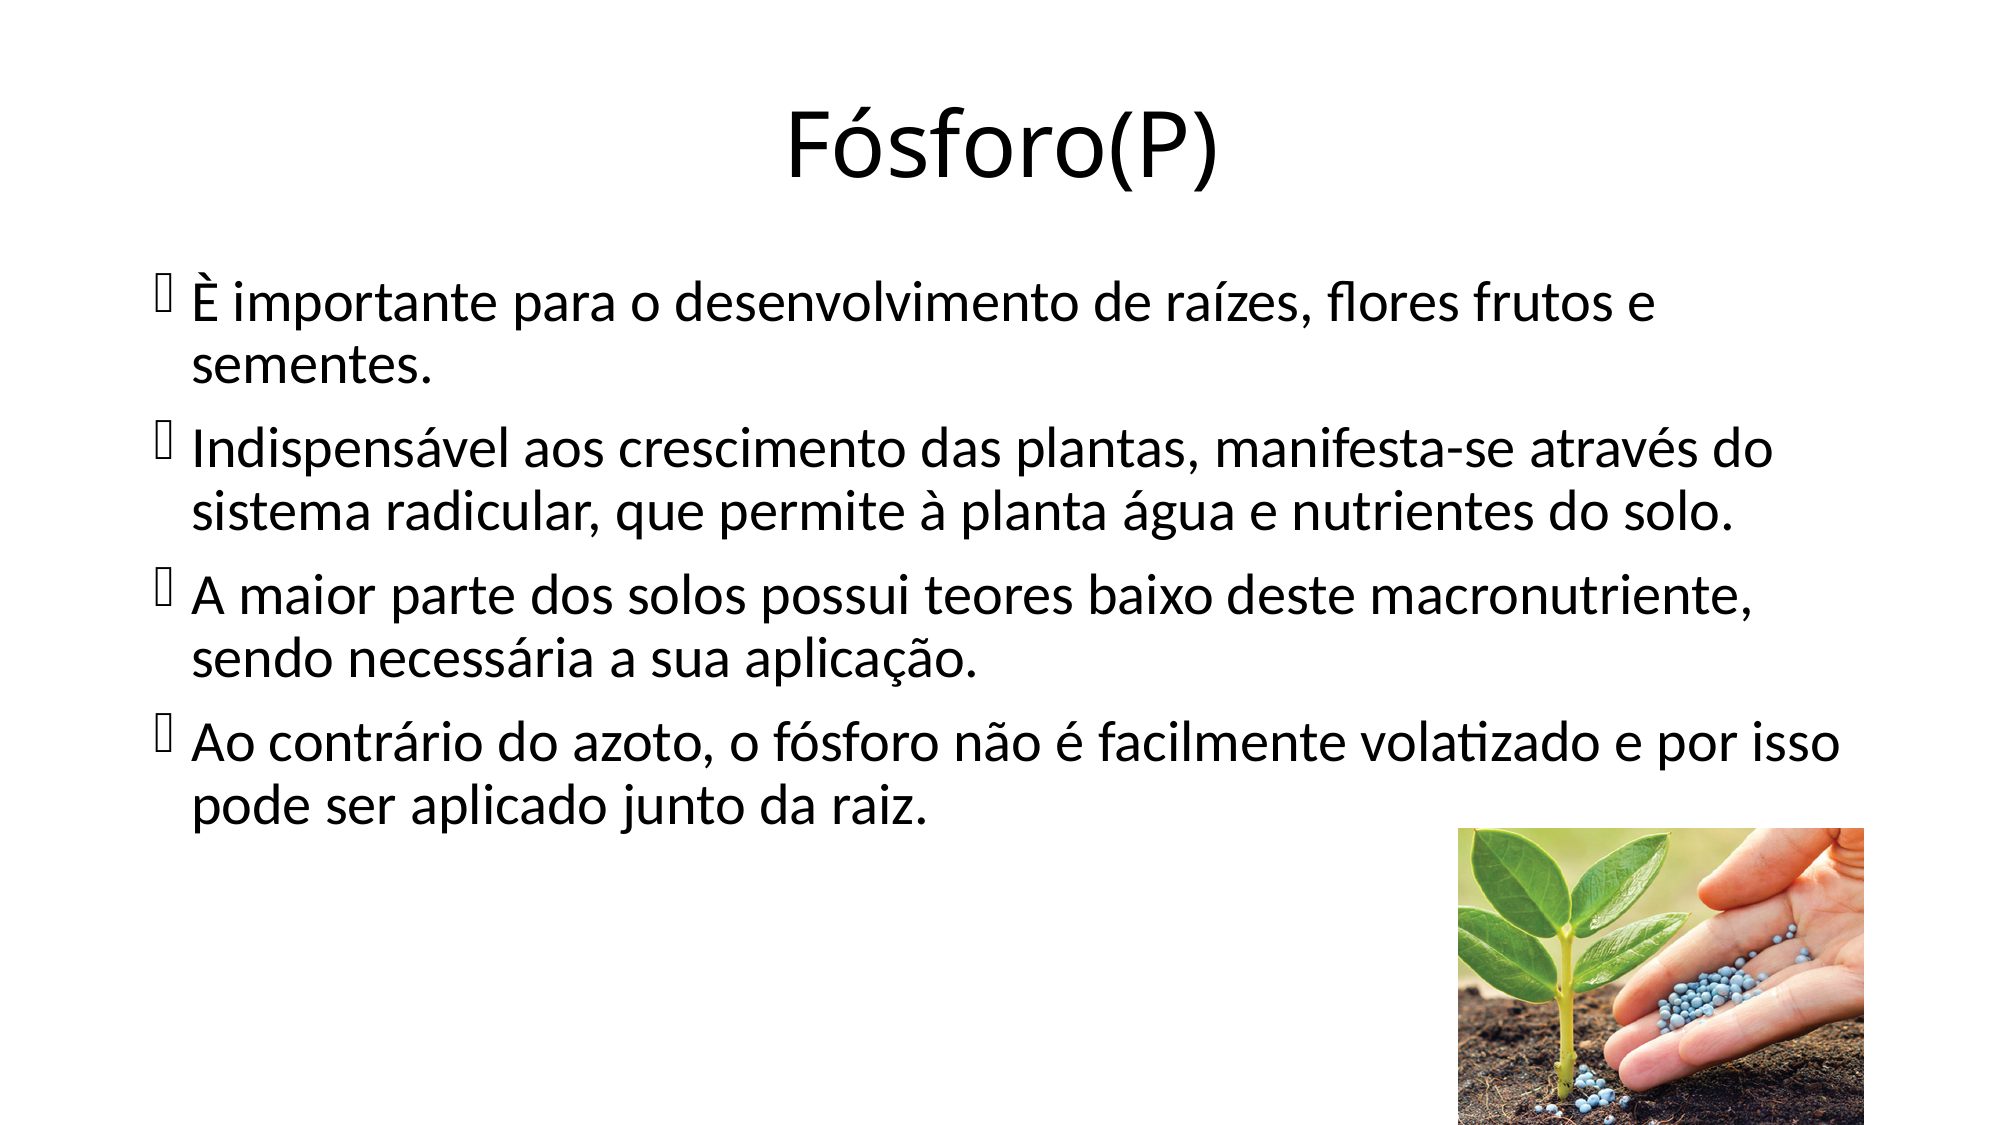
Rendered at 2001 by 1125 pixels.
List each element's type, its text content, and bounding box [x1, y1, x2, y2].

picture [1458, 828, 1864, 1125]
list È importante para o desenvolvimento de raízes, flores frutos e sementes. Indispensável aos crescimento das plantas, manifesta-se através do sistema radicular, que permite à planta água e nutrientes do solo. A maior parte dos solos possui teores baixo deste macronutriente, sendo necessária a sua aplicação. Ao contrário do azoto, o fósforo não é facilmente volatizado e por isso pode ser aplicado junto da raiz. [138, 263, 1864, 977]
title Fósforo(P) [138, 39, 1864, 257]
